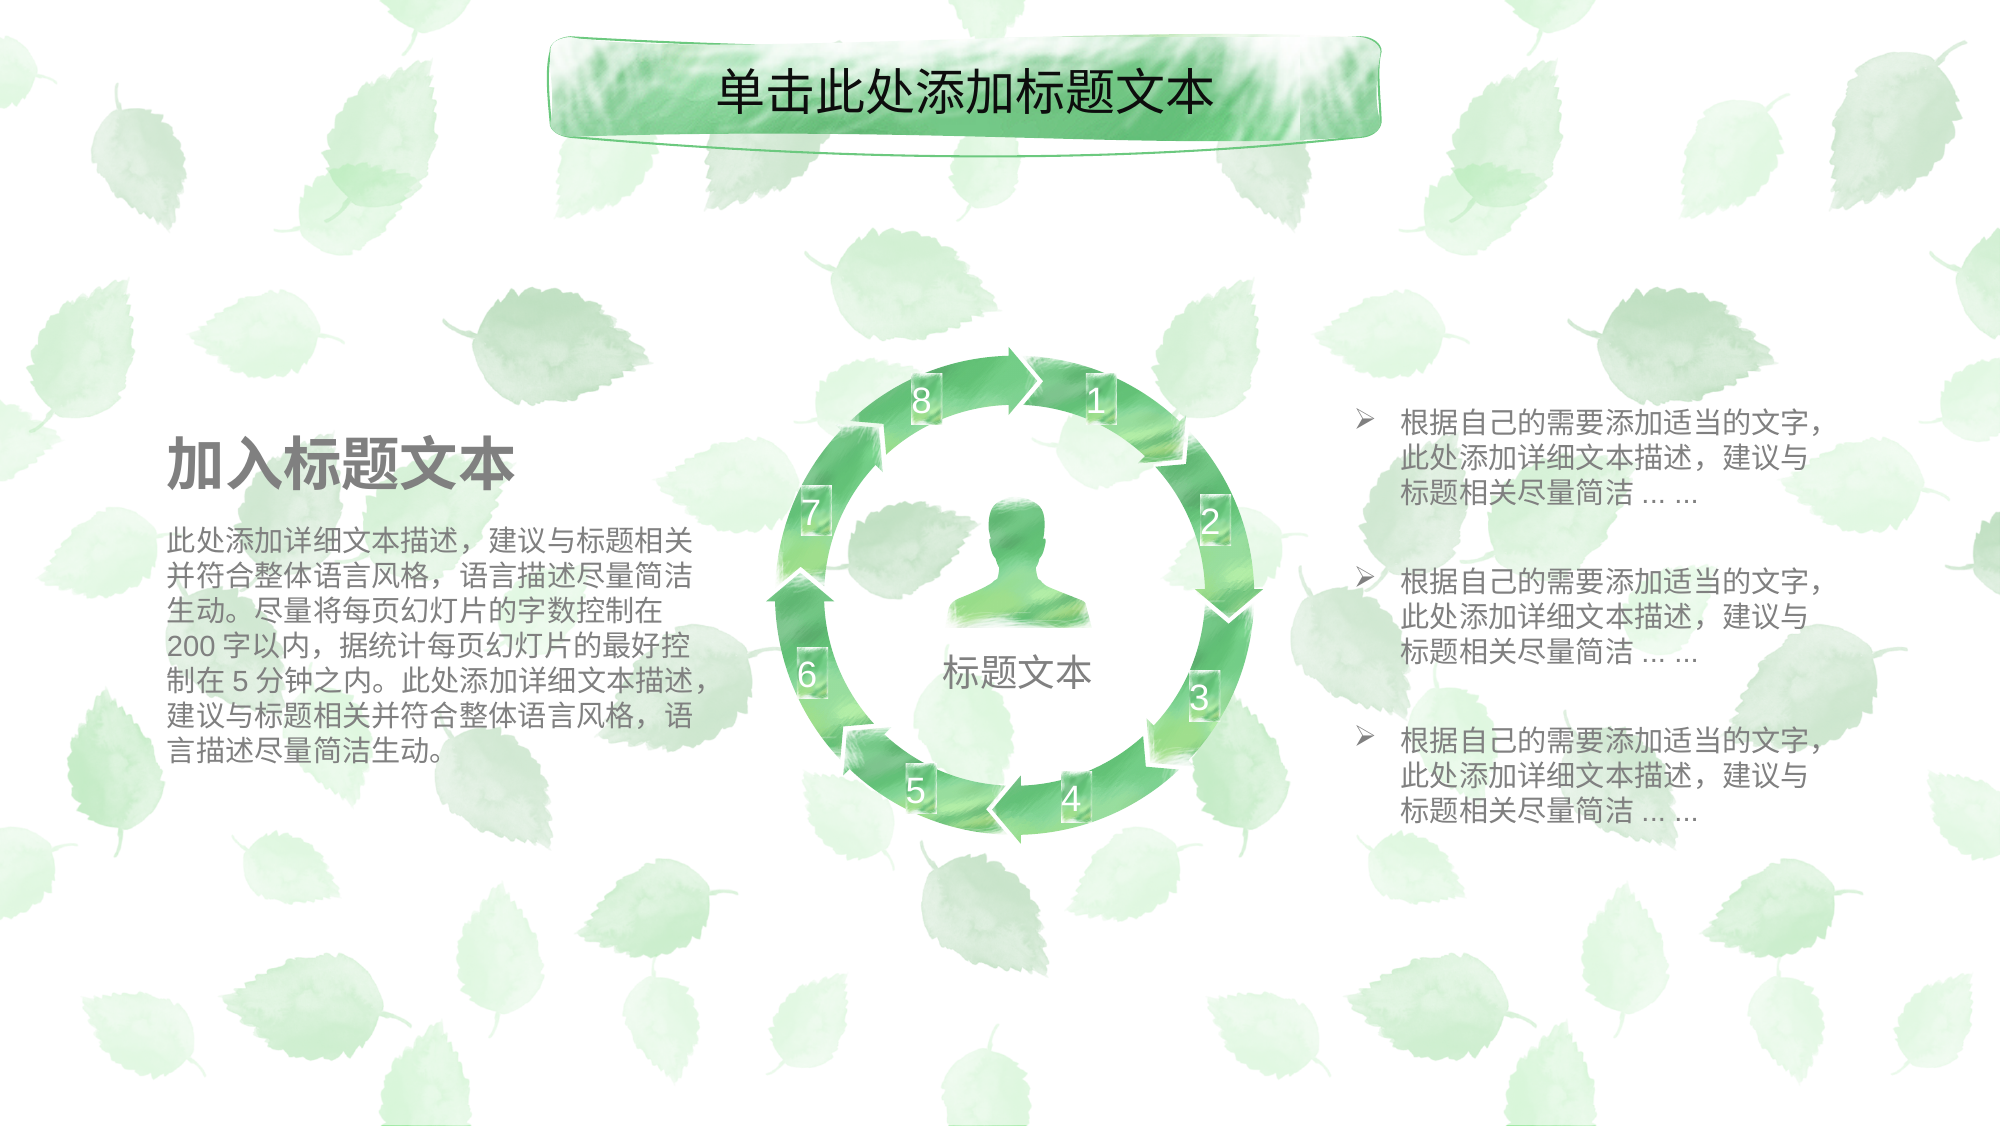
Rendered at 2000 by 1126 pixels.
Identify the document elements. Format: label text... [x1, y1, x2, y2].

text_box 根据自己的需要添加适当的文字，此处添加详细文本描述，建议与标题相关尽量简洁... ... [1338, 714, 1826, 835]
picture [995, 137, 1359, 142]
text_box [550, 37, 1381, 137]
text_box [166, 428, 715, 762]
picture [1033, 33, 1356, 37]
text_box 根据自己的需要添加适当的文字，此处添加详细文本描述，建议与标题相关尽量简洁... ... [1338, 397, 1826, 518]
text_box 根据自己的需要添加适当的文字，此处添加详细文本描述，建议与标题相关尽量简洁... ... [1338, 556, 1826, 676]
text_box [723, 304, 1306, 886]
